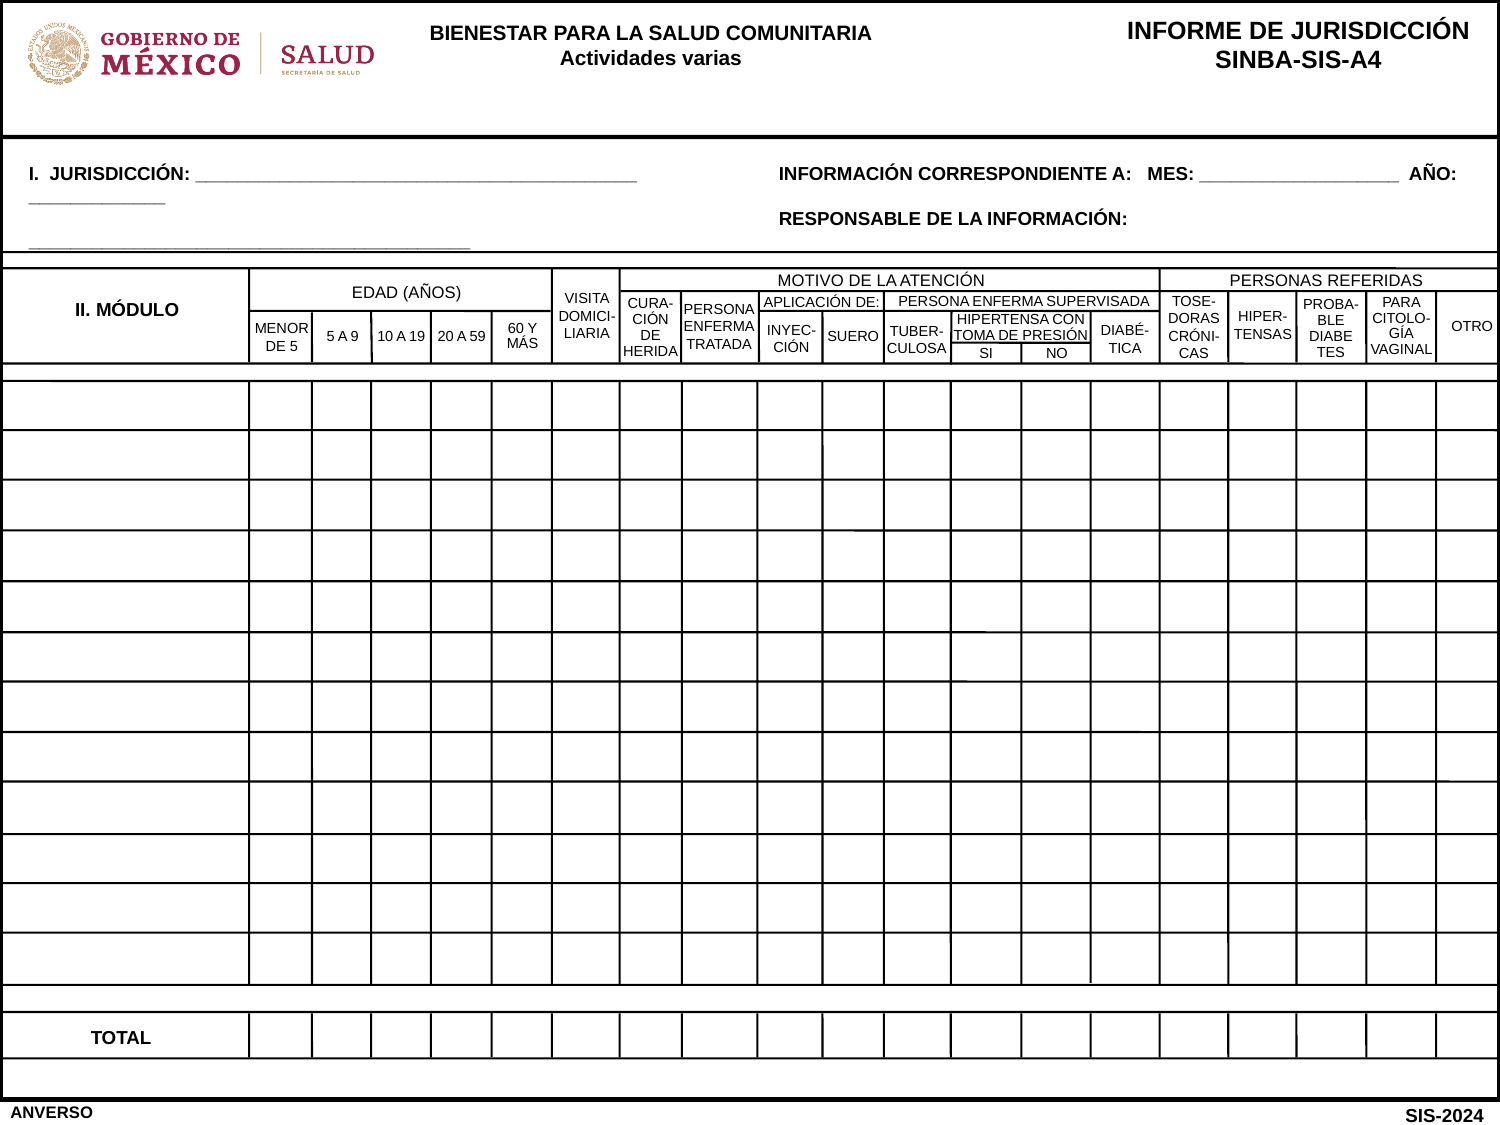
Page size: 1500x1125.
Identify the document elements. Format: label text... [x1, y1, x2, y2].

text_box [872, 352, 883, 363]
text_box II. MÓDULO [5, 290, 248, 328]
text_box MENOR DE 5 [250, 311, 324, 362]
text_box PERSONA ENFERMA SUPERVISADA [895, 297, 1153, 310]
text_box TOSE- DORAS CRÓNI- CAS [1160, 297, 1235, 363]
text_box 60 Y MÁS [492, 313, 554, 360]
text_box HIPERTENSA CON TOMA DE PRESIÓN [938, 305, 1103, 352]
text_box PROBA- BLE DIABE TES [1288, 290, 1374, 368]
text_box TOTAL [0, 1018, 243, 1056]
text_box 10 A 19 [372, 321, 430, 352]
text_box 10 A 19 [431, 321, 441, 352]
text_box PARA CITOLO- GÍA VAGINAL [1355, 287, 1448, 366]
text_box 20 A 59 [441, 321, 491, 352]
text_box MOTIVO DE LA ATENCIÓN [770, 292, 883, 297]
text_box PERSONAS REFERIDAS [1152, 261, 1500, 297]
text_box NO [1031, 336, 1083, 369]
text_box PERSONA ENFERMA TRATADA [668, 292, 770, 360]
text_box [106, 171, 205, 248]
text_box I. JURISDICCIÓN: __________________________________________ INFORMACIÓN CORRESPONDIENTE A: MES: ___________________ AÑO: _____________ RESPONSABLE DE LA INFORMACIÓN: __________________________________________ [14, 154, 1500, 259]
text_box HIPER- TENSAS [1218, 299, 1288, 350]
text_box MOTIVO DE LA ATENCIÓN [604, 262, 1152, 291]
text_box SI [964, 336, 1009, 370]
picture [15, 12, 386, 95]
text_box DIABÉ- TICA [1160, 313, 1165, 364]
text_box INYEC- CIÓN [752, 312, 831, 363]
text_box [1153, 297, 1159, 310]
text_box MOTIVO DE LA ATENCIÓN [884, 292, 1152, 297]
text_box TUBER- CULOSA [884, 314, 962, 363]
text_box CURA- CIÓN DE HERIDA [608, 289, 693, 367]
text_box APLICACIÓN DE: [823, 311, 883, 319]
text_box DIABÉ- TICA [1085, 313, 1159, 364]
text_box SUERO [812, 319, 894, 352]
text_box APLICACIÓN DE: [770, 297, 883, 310]
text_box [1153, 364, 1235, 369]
text_box 10 A 19 [362, 321, 371, 352]
text_box 5 A 9 [324, 321, 362, 352]
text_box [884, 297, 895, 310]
text_box EDAD (AÑOS) [268, 274, 545, 309]
text_box ANVERSO [0, 1094, 127, 1125]
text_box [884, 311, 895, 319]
text_box VISITA DOMICI- LIARIA [543, 281, 631, 350]
text_box OTRO [1436, 309, 1500, 342]
text_box MENOR DE 5 [239, 311, 249, 362]
